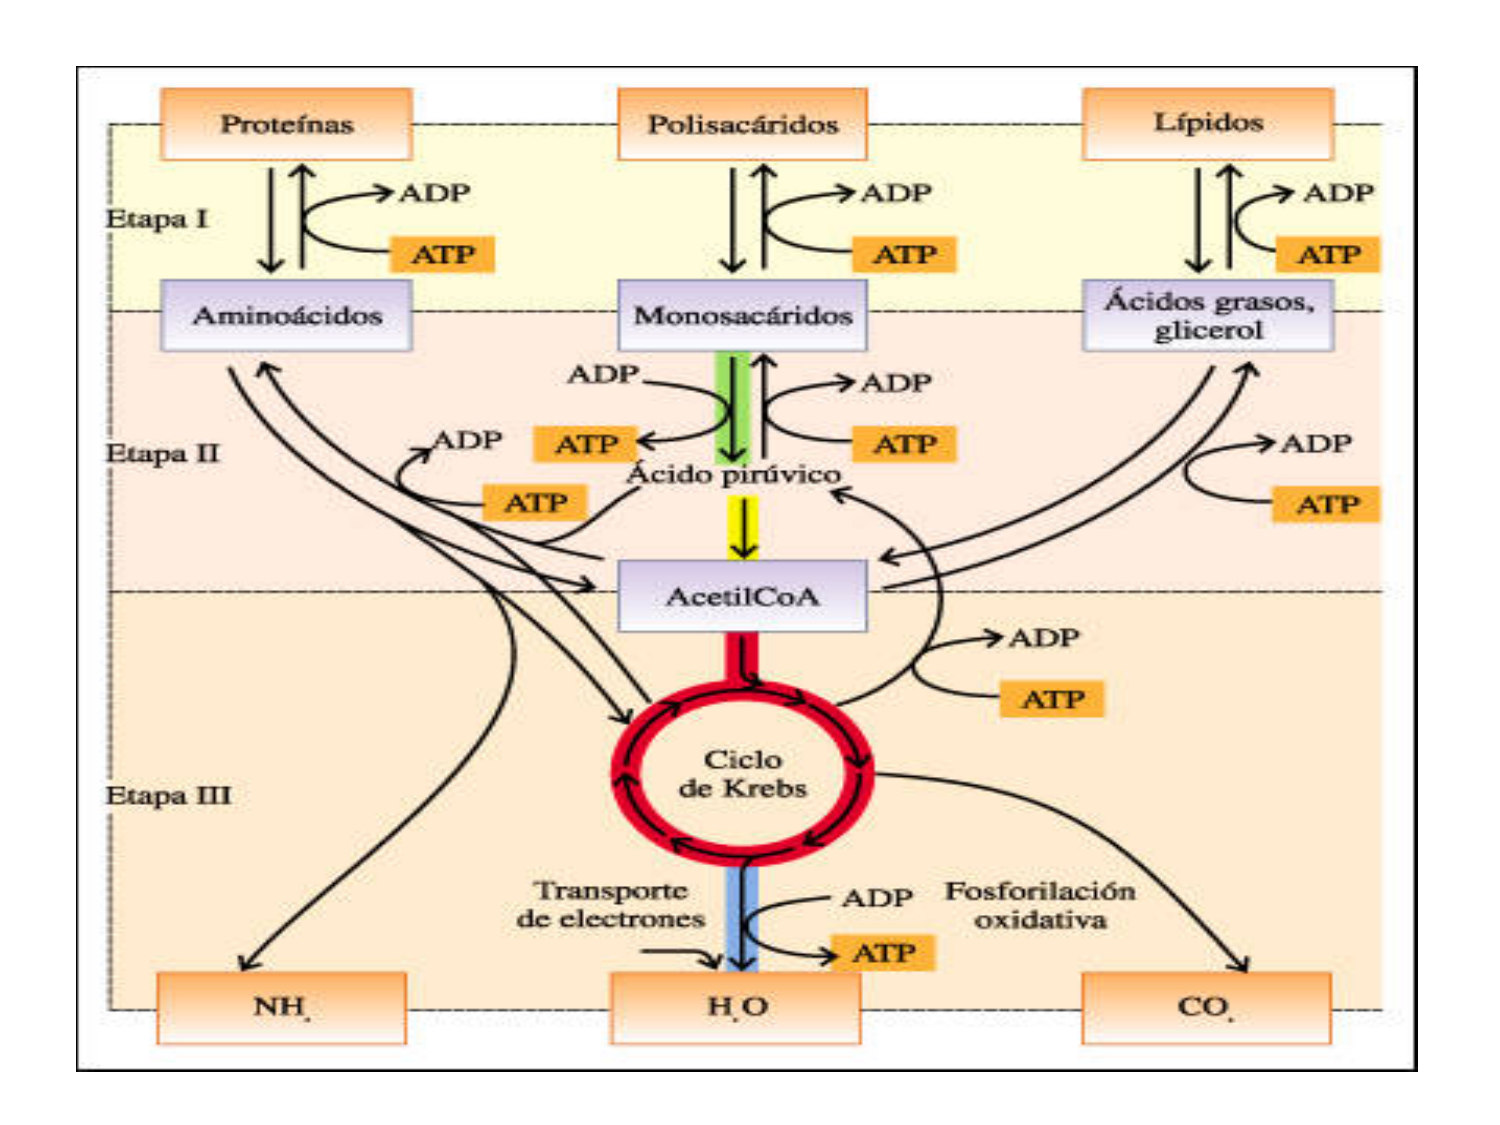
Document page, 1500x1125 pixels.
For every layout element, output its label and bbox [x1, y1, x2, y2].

text_box [76, 66, 1418, 1072]
